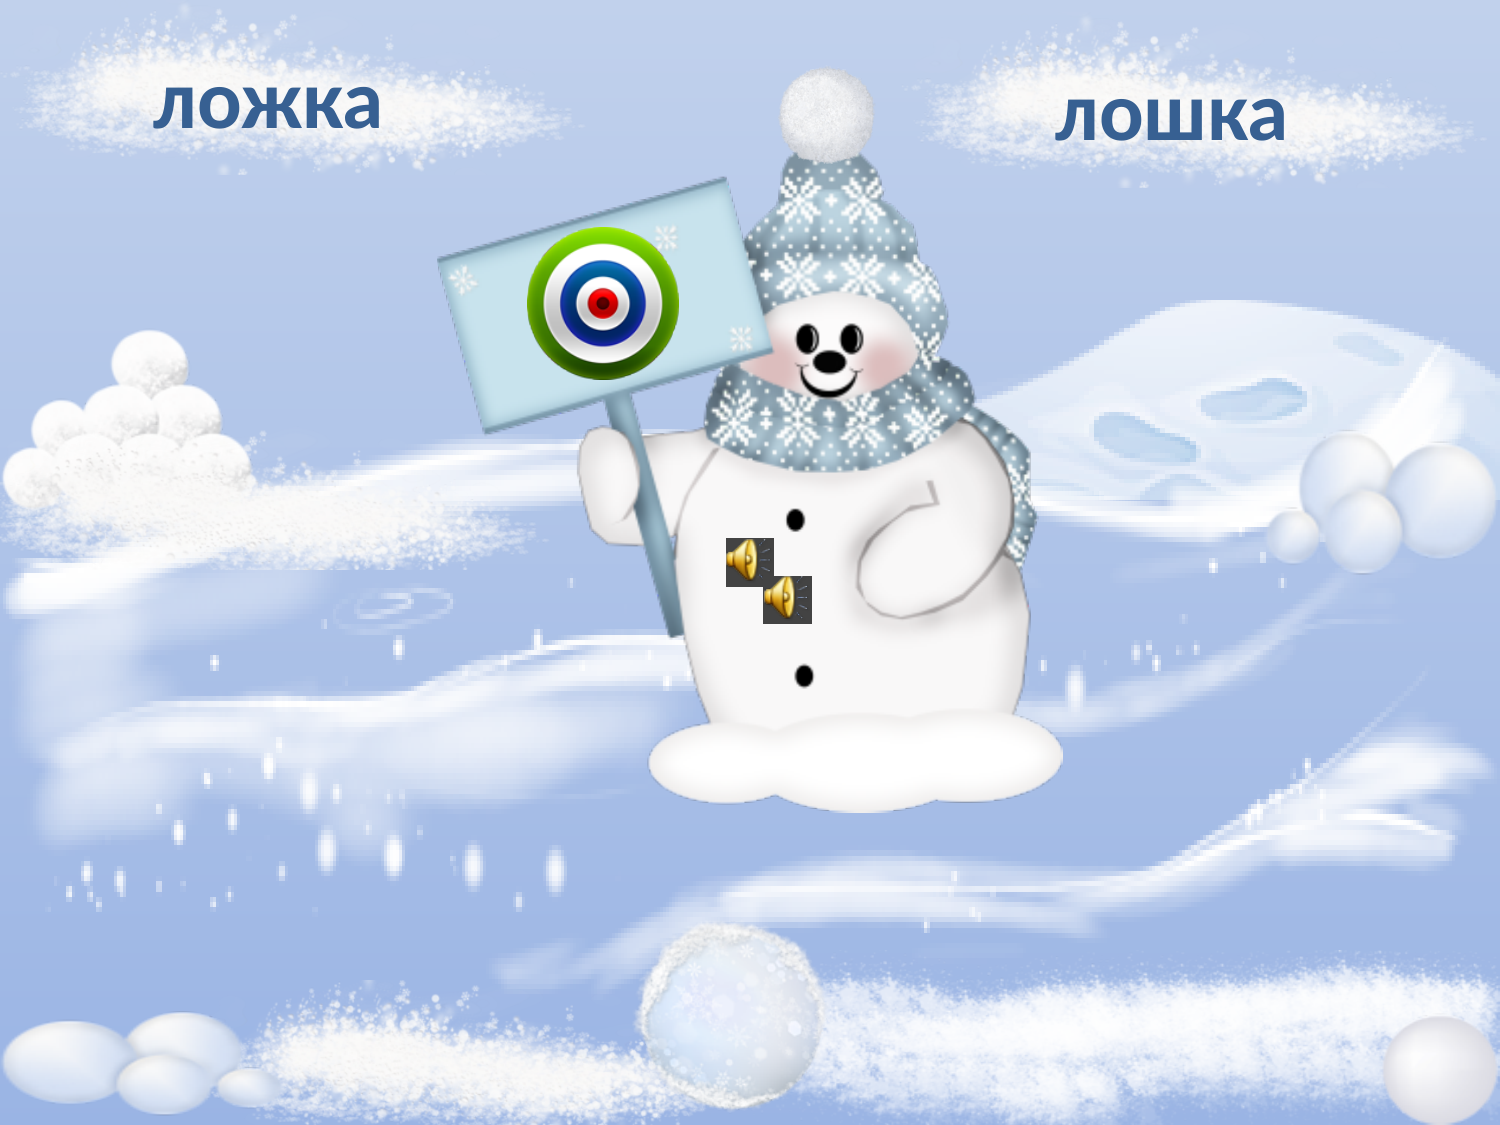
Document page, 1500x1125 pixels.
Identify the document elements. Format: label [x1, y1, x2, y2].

picture [762, 49, 888, 176]
picture [724, 537, 813, 626]
text_box [901, 12, 1488, 188]
picture [0, 299, 1500, 1125]
text_box [437, 137, 1063, 813]
text_box [0, 0, 587, 176]
